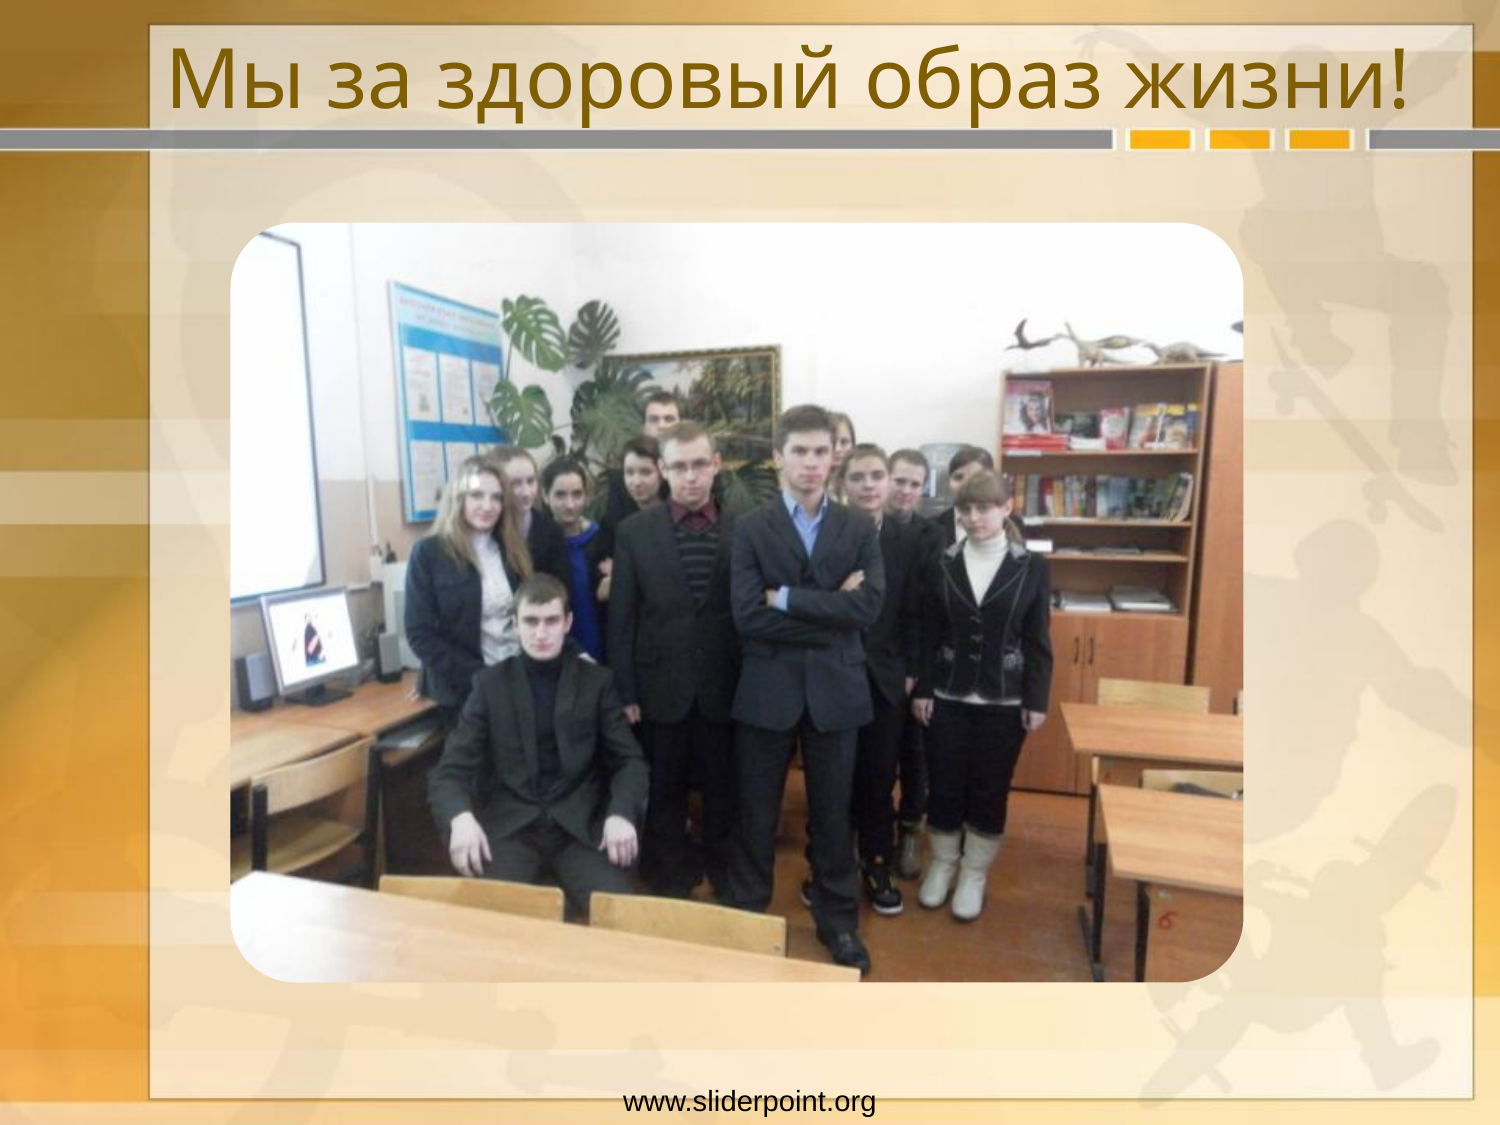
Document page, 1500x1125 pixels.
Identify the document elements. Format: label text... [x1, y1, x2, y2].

picture [0, 0, 1500, 1125]
title Мы за здоровый образ жизни! [149, 0, 1463, 151]
footer www.sliderpoint.org [512, 1074, 988, 1125]
